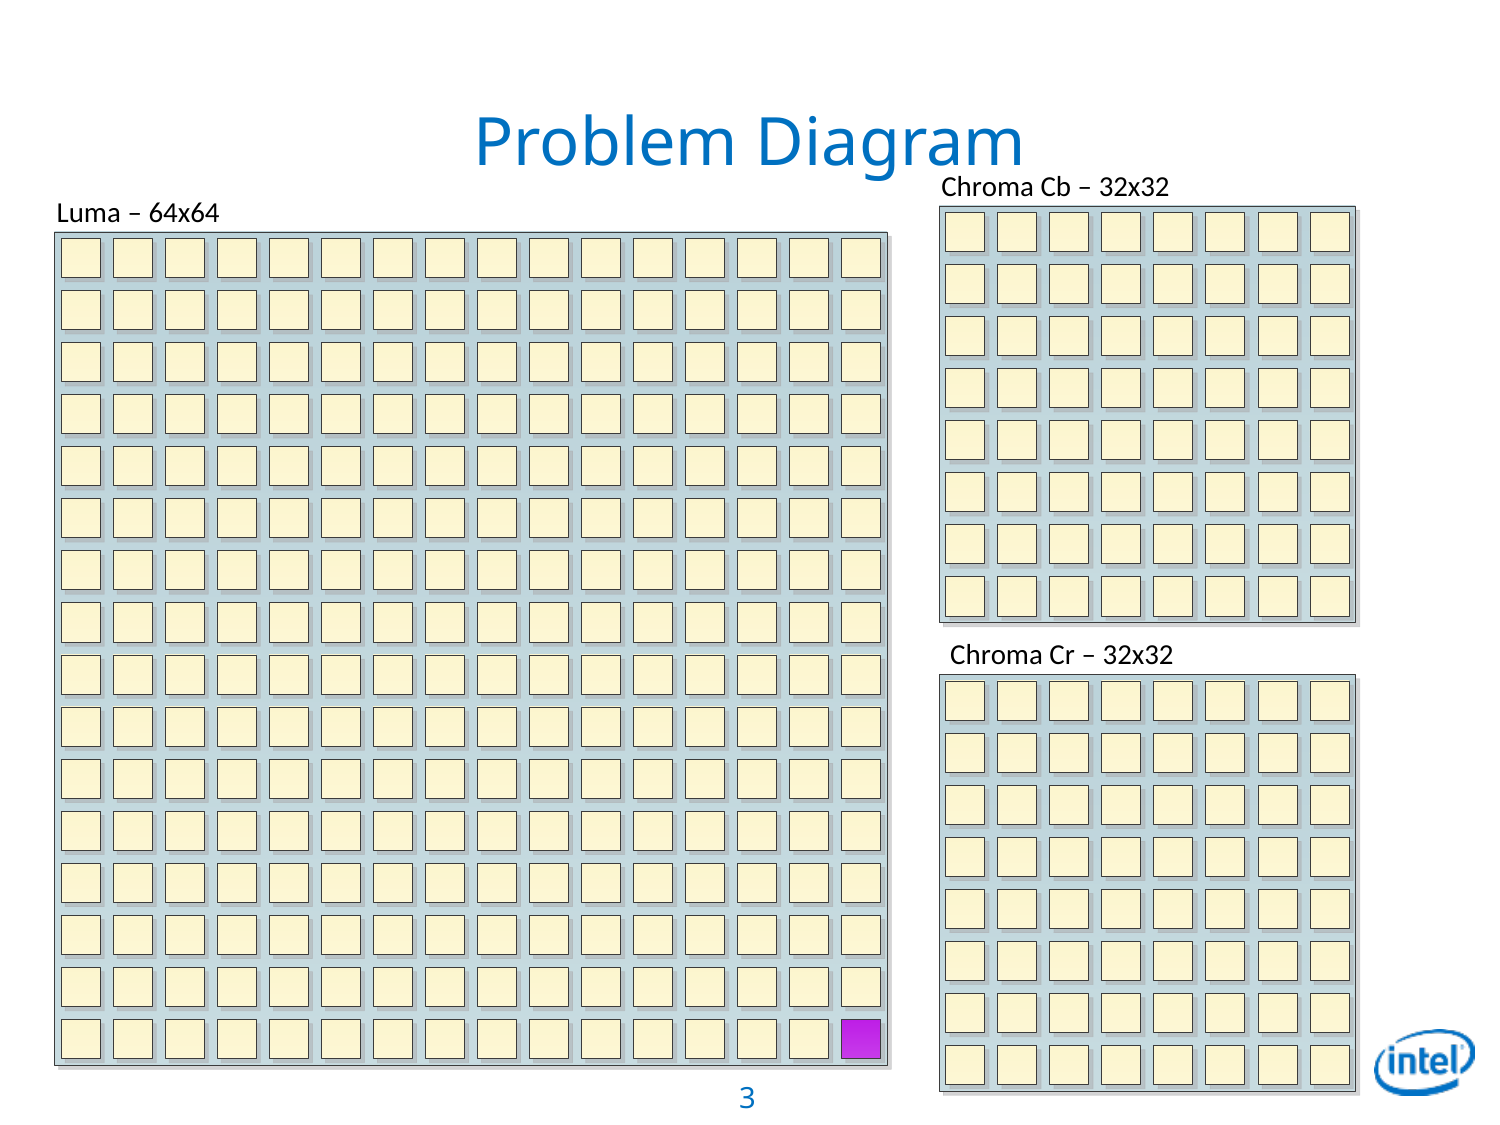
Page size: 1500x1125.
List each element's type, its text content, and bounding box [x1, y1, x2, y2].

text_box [49, 162, 1363, 1100]
picture [1374, 1029, 1475, 1096]
title Problem Diagram [75, 45, 1425, 233]
